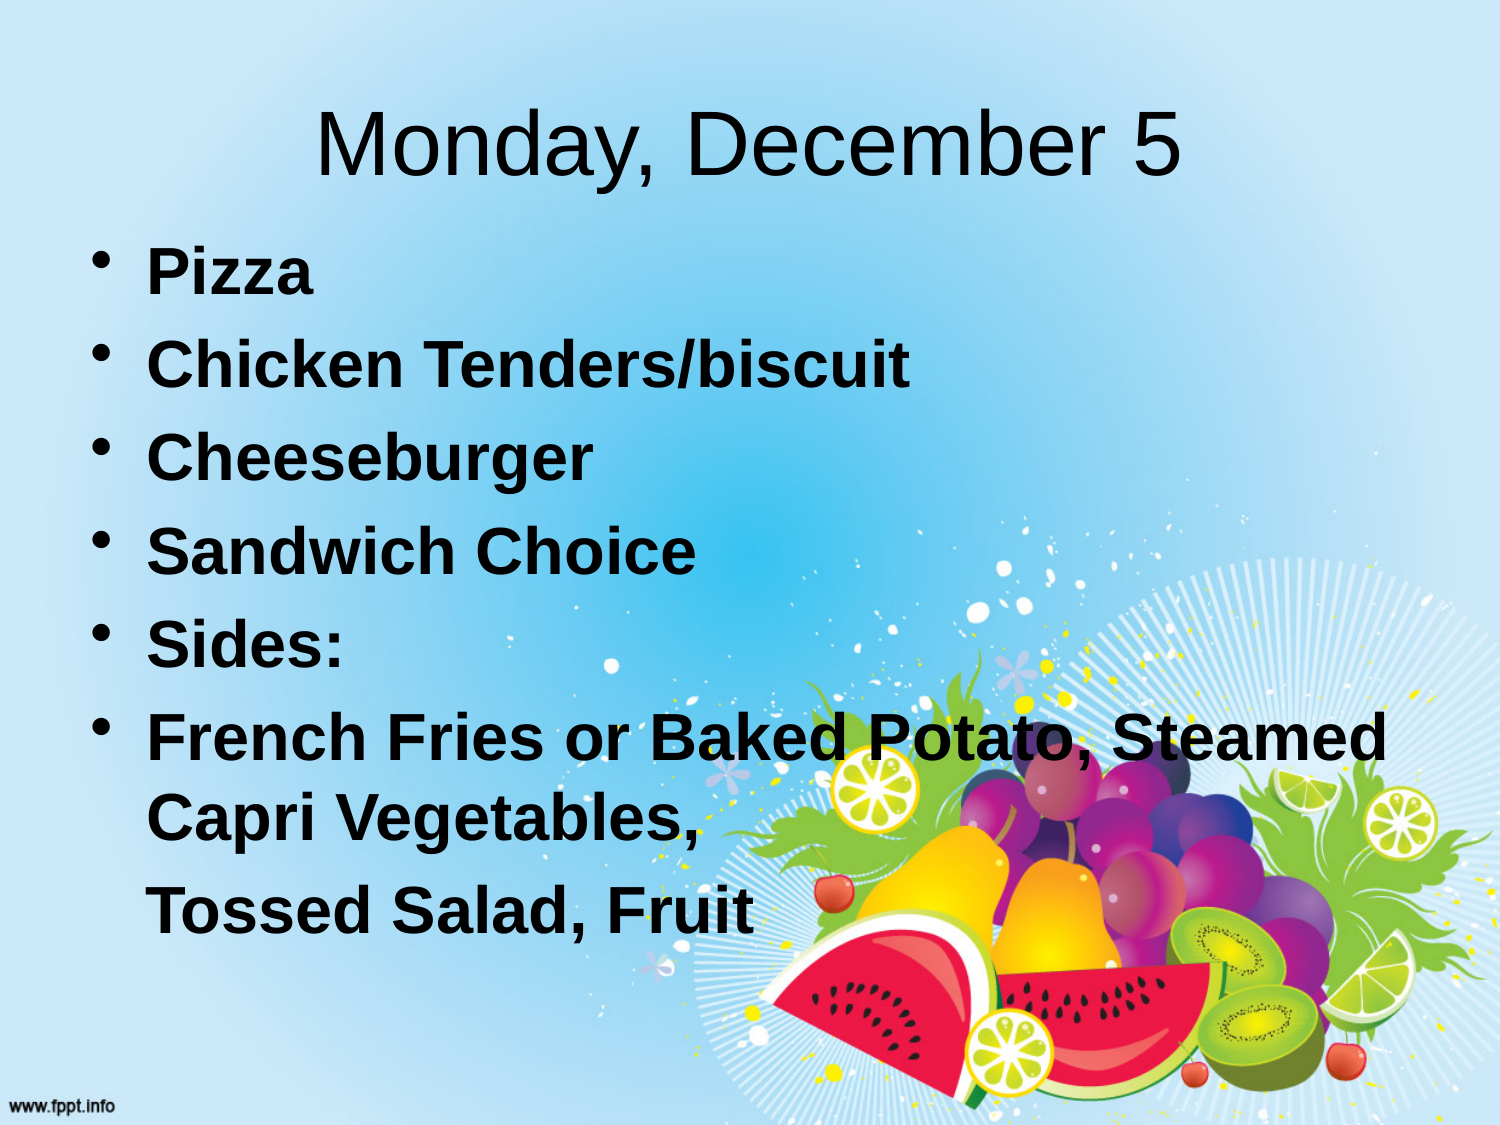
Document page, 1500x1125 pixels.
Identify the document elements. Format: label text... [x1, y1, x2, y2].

title Monday, December 5 [74, 44, 1426, 219]
list Pizza Chicken Tenders/biscuit Cheeseburger Sandwich Choice Sides: French Fries or Baked Potato, Steamed Capri Vegetables, Tossed Salad, Fruit [74, 219, 1426, 1006]
picture [0, 0, 1500, 1125]
